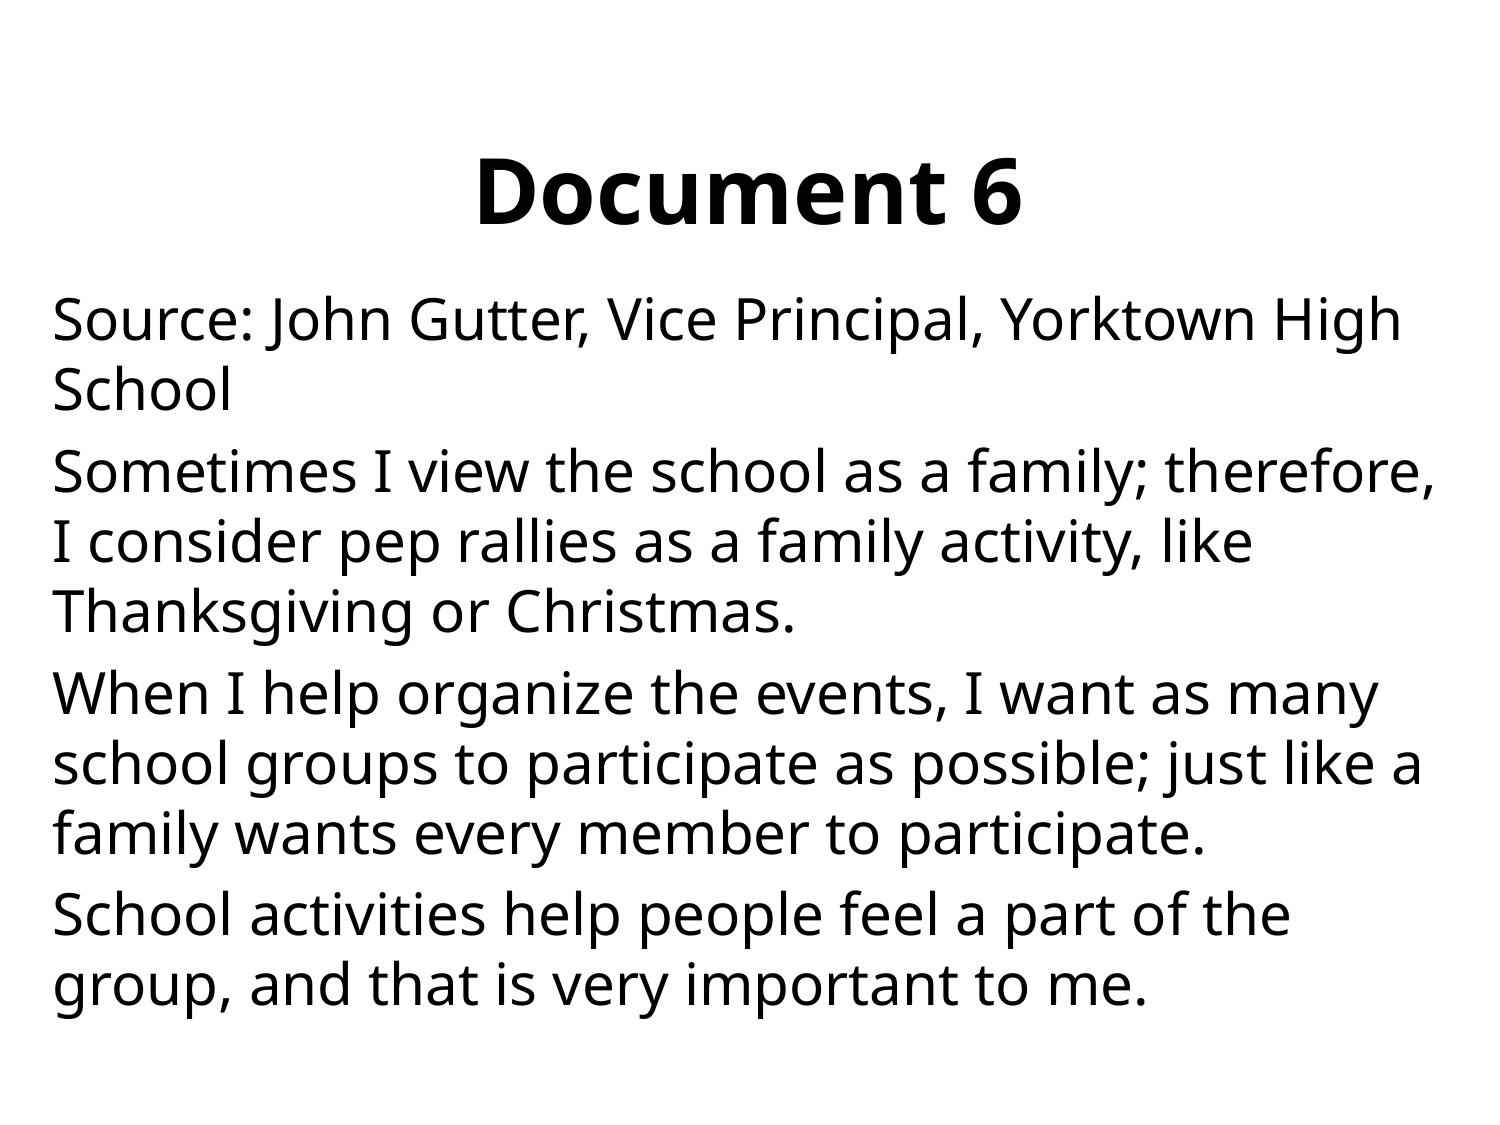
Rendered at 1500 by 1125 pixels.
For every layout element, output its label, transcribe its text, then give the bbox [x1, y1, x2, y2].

title Document 6 [37, 99, 1460, 275]
list Source: John Gutter, Vice Principal, Yorktown High School Sometimes I view the school as a family; therefore, I consider pep rallies as a family activity, like Thanksgiving or Christmas. When I help organize the events, I want as many school groups to participate as possible; just like a family wants every member to participate. School activities help people feel a part of the group, and that is very important to me. [37, 275, 1463, 1050]
